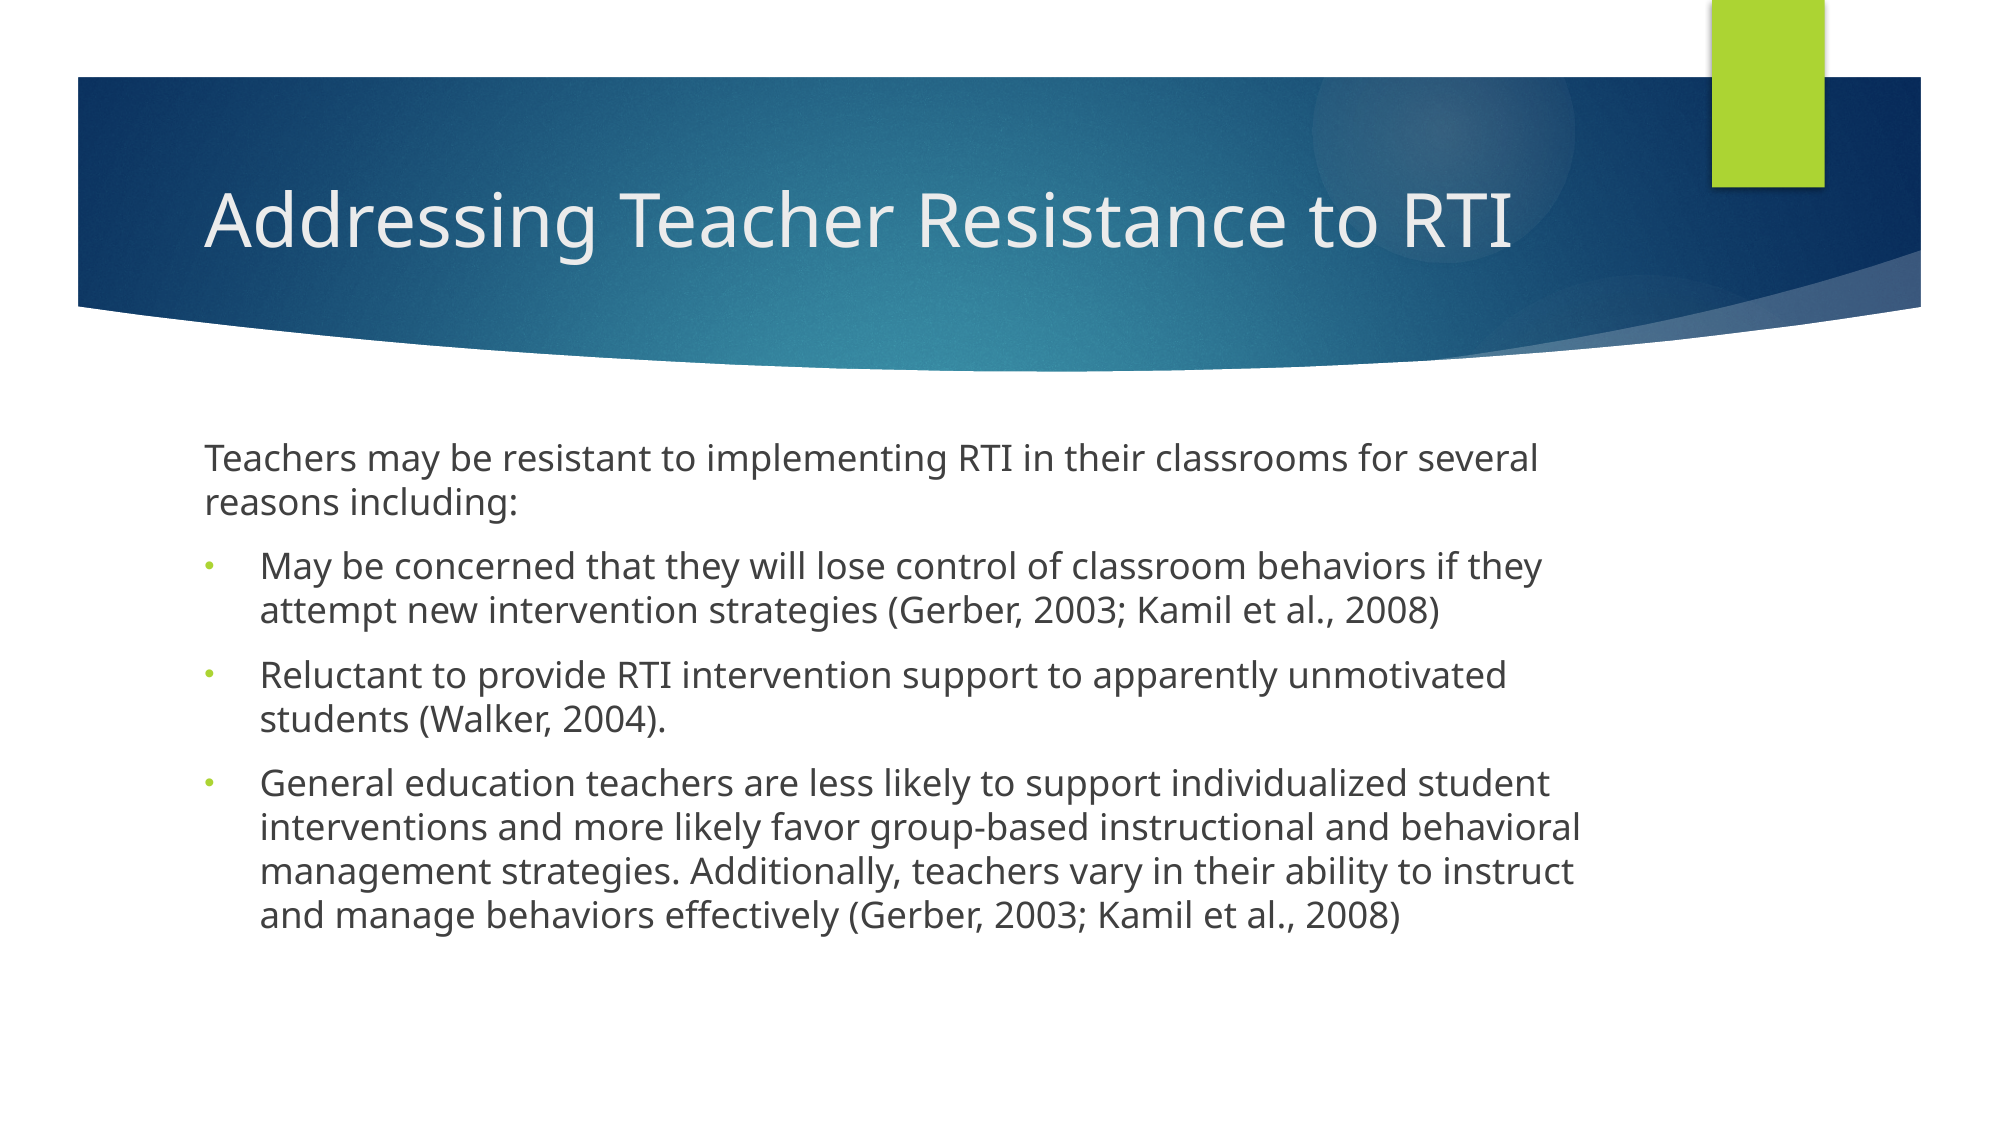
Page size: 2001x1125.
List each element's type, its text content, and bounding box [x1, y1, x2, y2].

title Addressing Teacher Resistance to RTI [189, 159, 1627, 276]
list Teachers may be resistant to implementing RTI in their classrooms for several reasons including: May be concerned that they will lose control of classroom behaviors if they attempt new intervention strategies (Gerber, 2003; Kamil et al., 2008) Reluctant to provide RTI intervention support to apparently unmotivated students (Walker, 2004). General education teachers are less likely to support individualized student interventions and more likely favor group-based instructional and behavioral management strategies. Additionally, teachers vary in their ability to instruct and manage behaviors effectively (Gerber, 2003; Kamil et al., 2008) [189, 427, 1627, 988]
